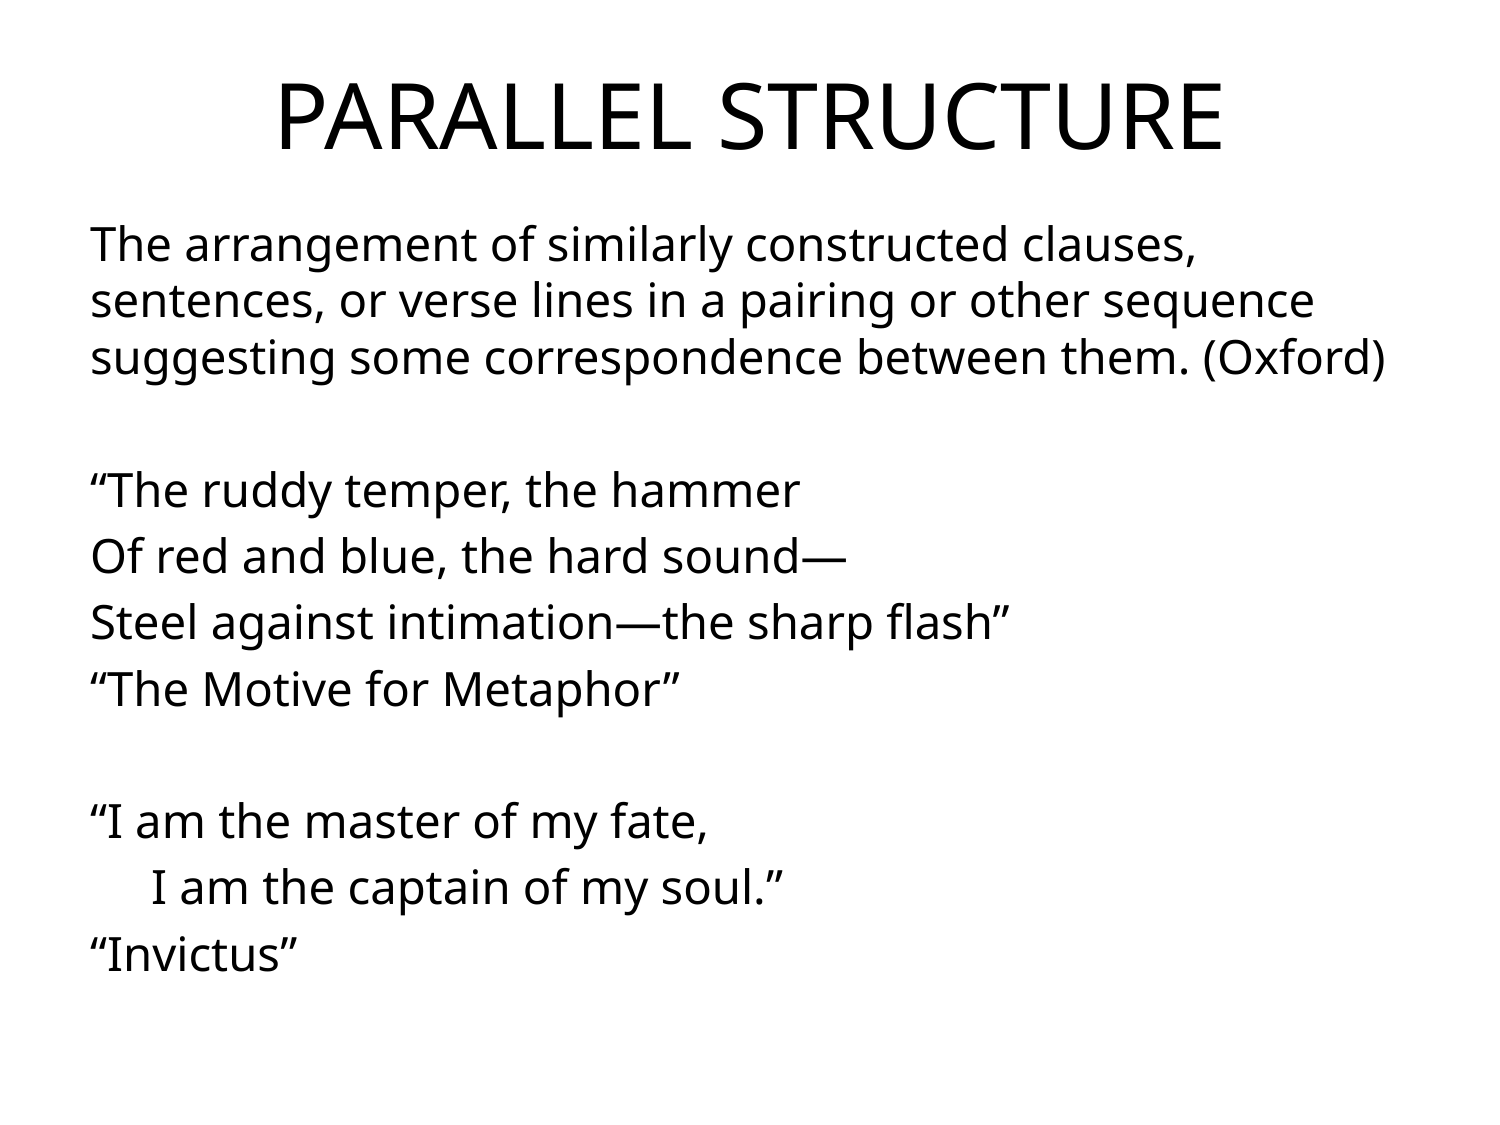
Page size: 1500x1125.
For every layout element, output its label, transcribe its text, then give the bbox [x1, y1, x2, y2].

title PARALLEL STRUCTURE [75, 18, 1425, 206]
list The arrangement of similarly constructed clauses, sentences, or verse lines in a pairing or other sequence suggesting some correspondence between them. (Oxford) “The ruddy temper, the hammer Of red and blue, the hard sound— Steel against intimation—the sharp flash” “The Motive for Metaphor” “I am the master of my fate, I am the captain of my soul.” “Invictus” [75, 206, 1425, 1005]
